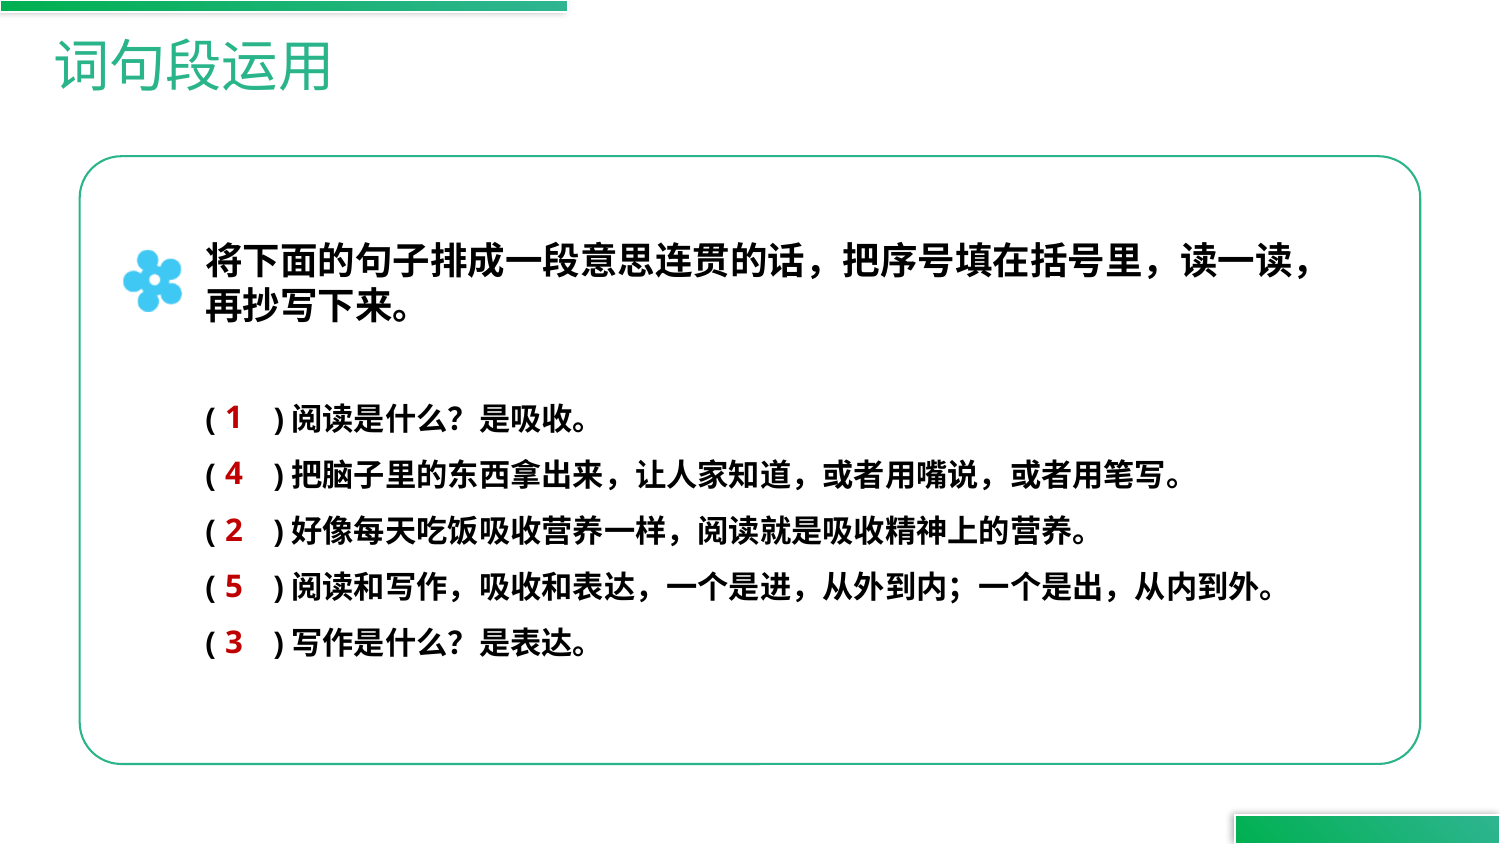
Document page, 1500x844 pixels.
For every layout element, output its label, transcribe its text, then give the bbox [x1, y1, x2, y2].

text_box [122, 229, 1500, 673]
list 词句段运用 [41, 32, 382, 94]
